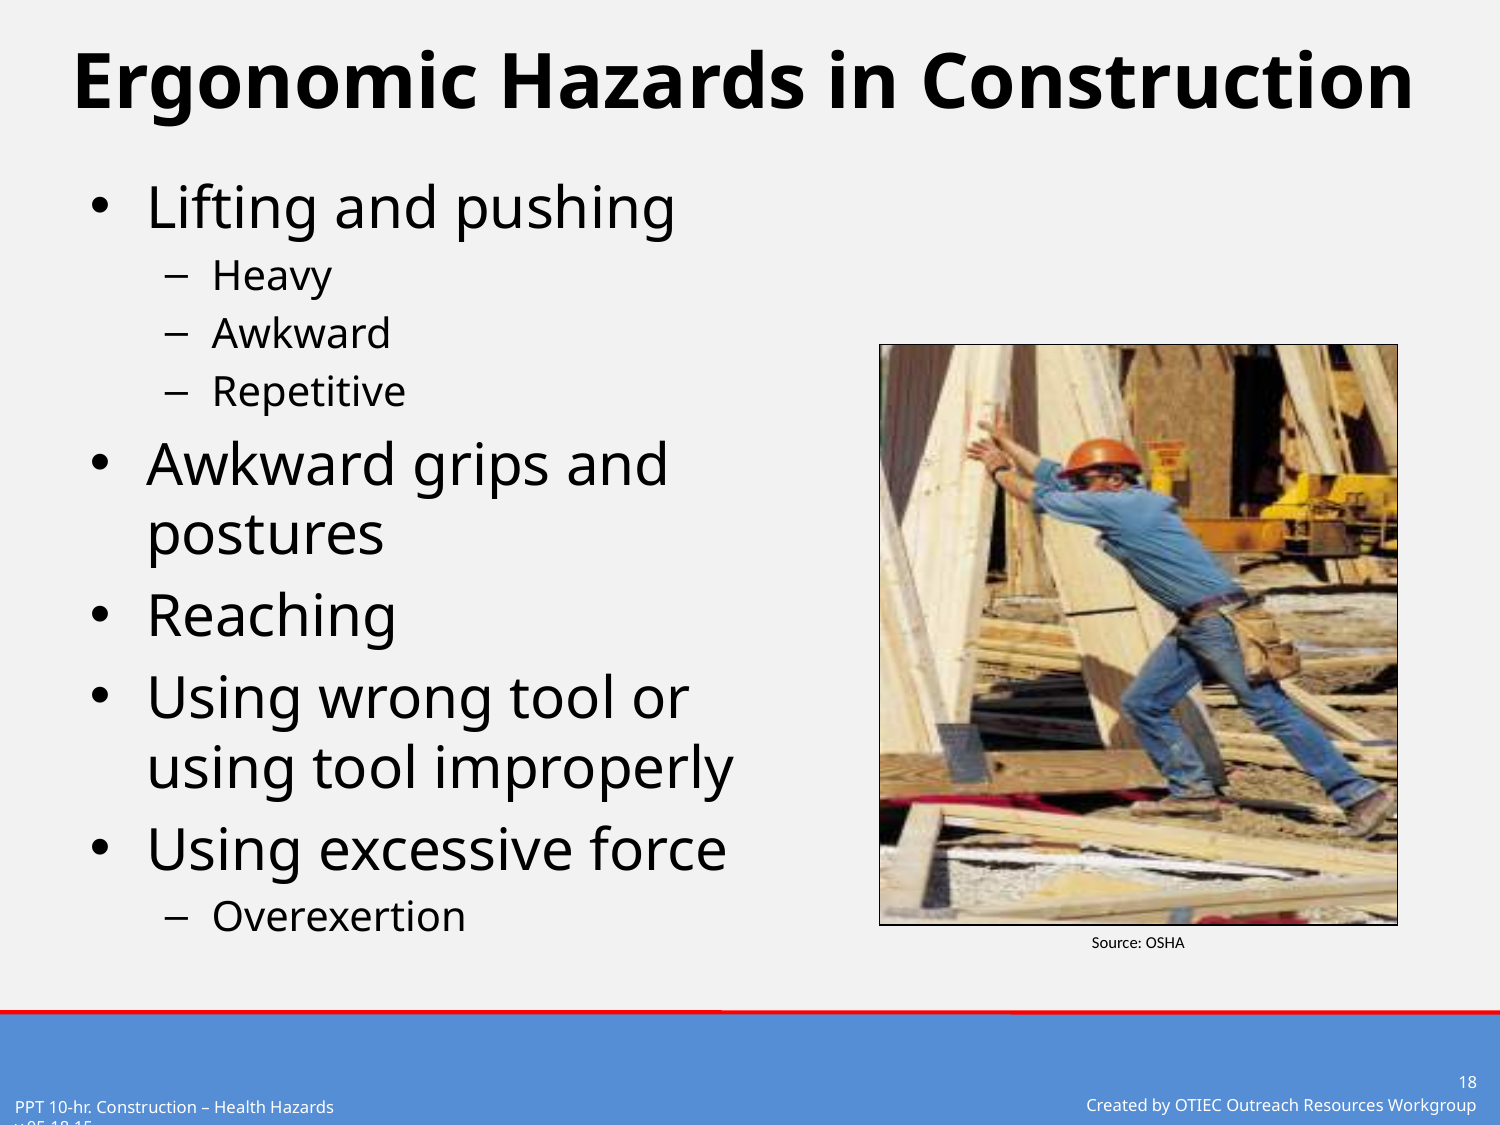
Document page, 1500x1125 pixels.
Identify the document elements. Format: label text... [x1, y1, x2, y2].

picture [880, 344, 1397, 925]
list Lifting and pushing Heavy Awkward Repetitive Awkward grips and postures Reaching Using wrong tool or using tool improperly Using excessive force Overexertion [75, 162, 800, 980]
title Ergonomic Hazards in Construction [50, 24, 1438, 213]
text_box Source: OSHA [906, 934, 1371, 959]
